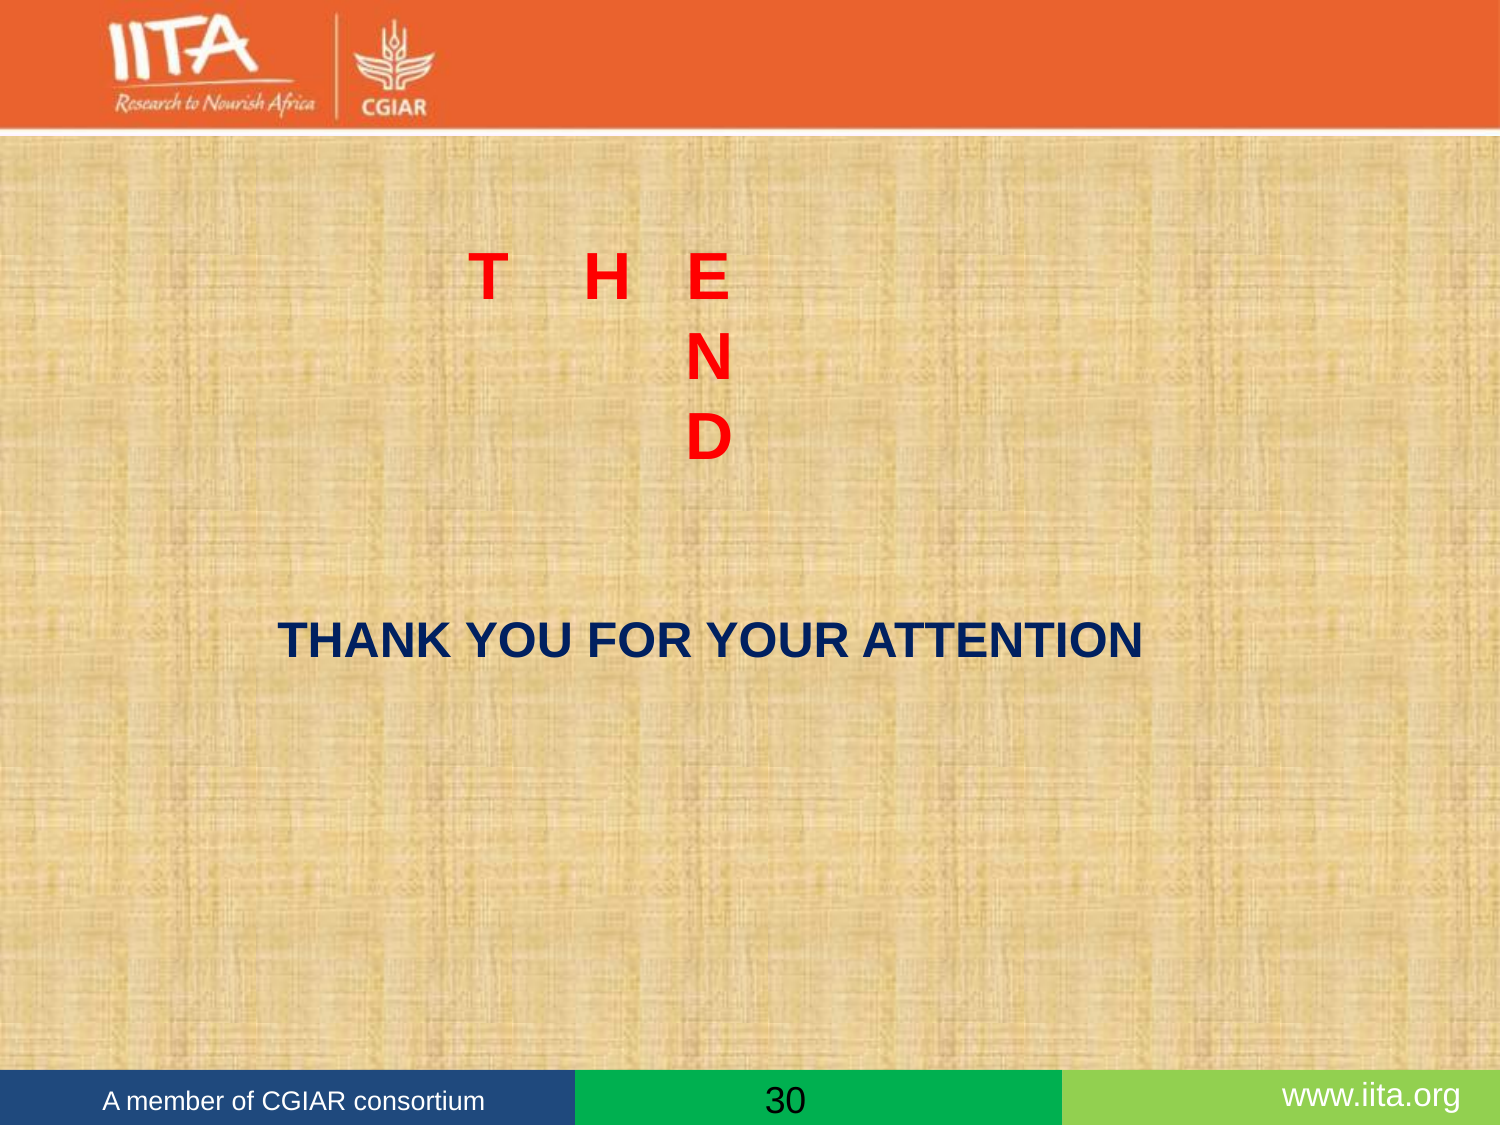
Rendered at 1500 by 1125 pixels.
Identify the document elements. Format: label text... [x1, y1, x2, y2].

text_box THANK YOU FOR YOUR ATTENTION [262, 599, 1188, 675]
picture [0, 0, 1500, 1069]
title T H E N D [50, 224, 1150, 463]
text_box 30 [749, 1068, 838, 1125]
